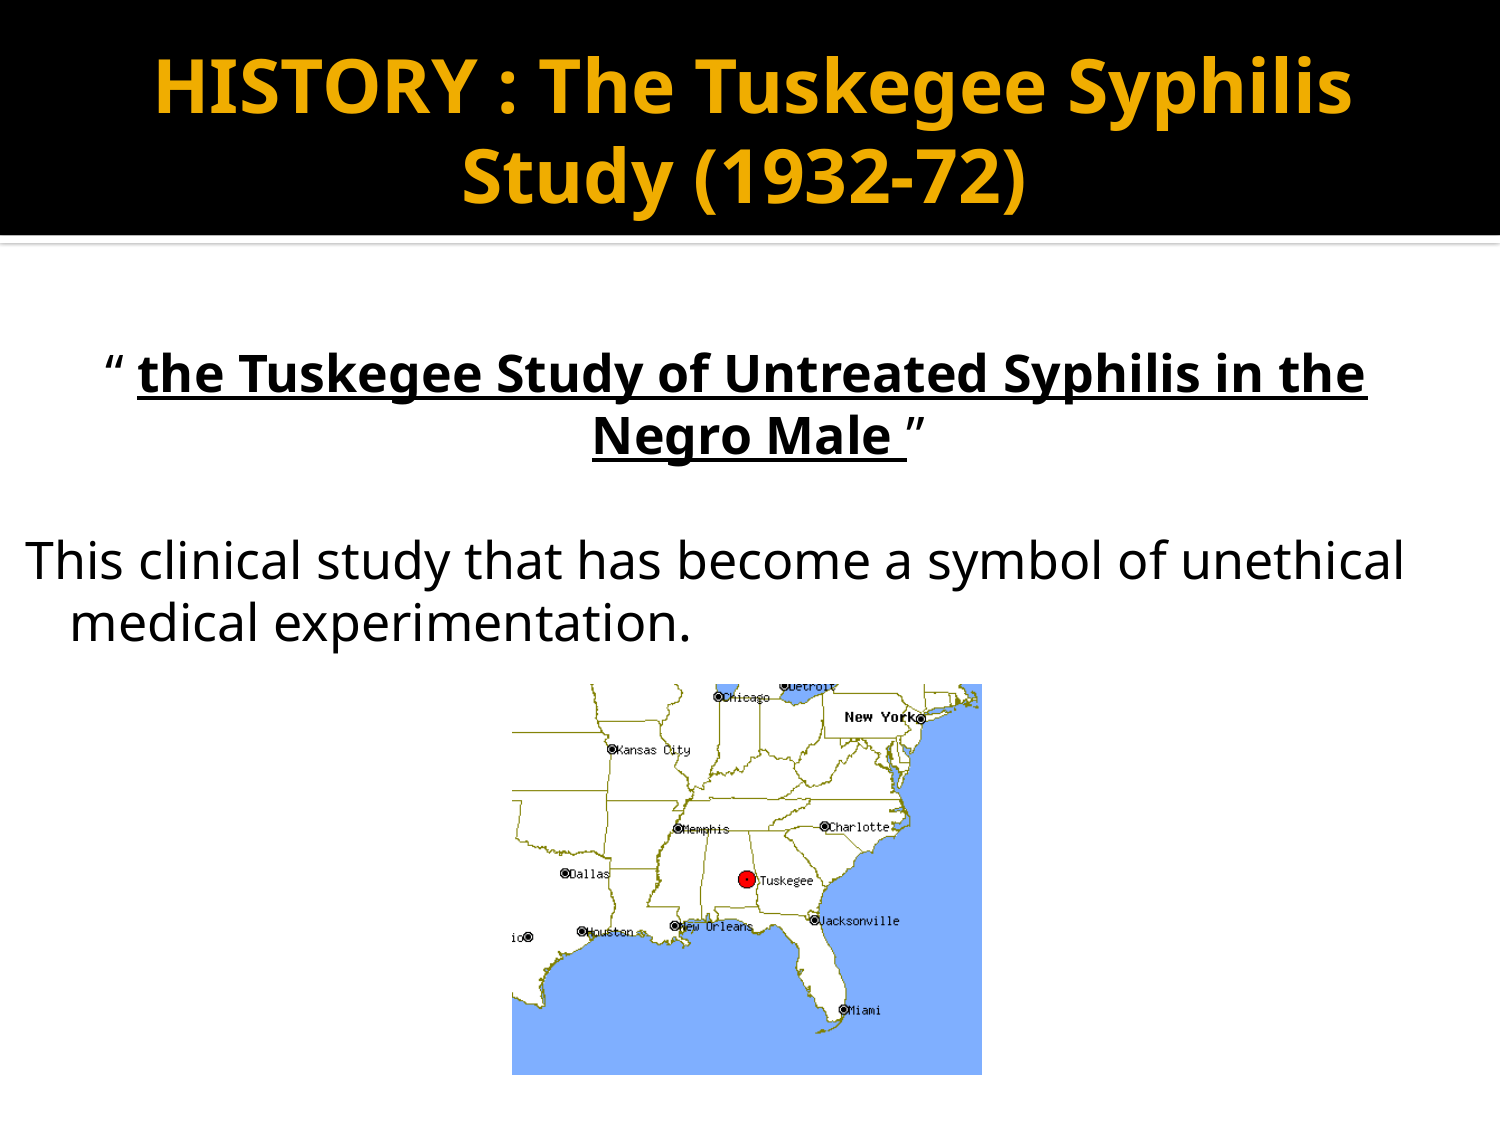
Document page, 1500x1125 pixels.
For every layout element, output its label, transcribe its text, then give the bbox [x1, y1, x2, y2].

picture [512, 684, 982, 1076]
list “ the Tuskegee Study of Untreated Syphilis in the Negro Male ” This clinical study that has become a symbol of unethical medical experimentation. [0, 324, 1463, 663]
title HISTORY : The Tuskegee Syphilis Study (1932-72) [75, 25, 1425, 231]
